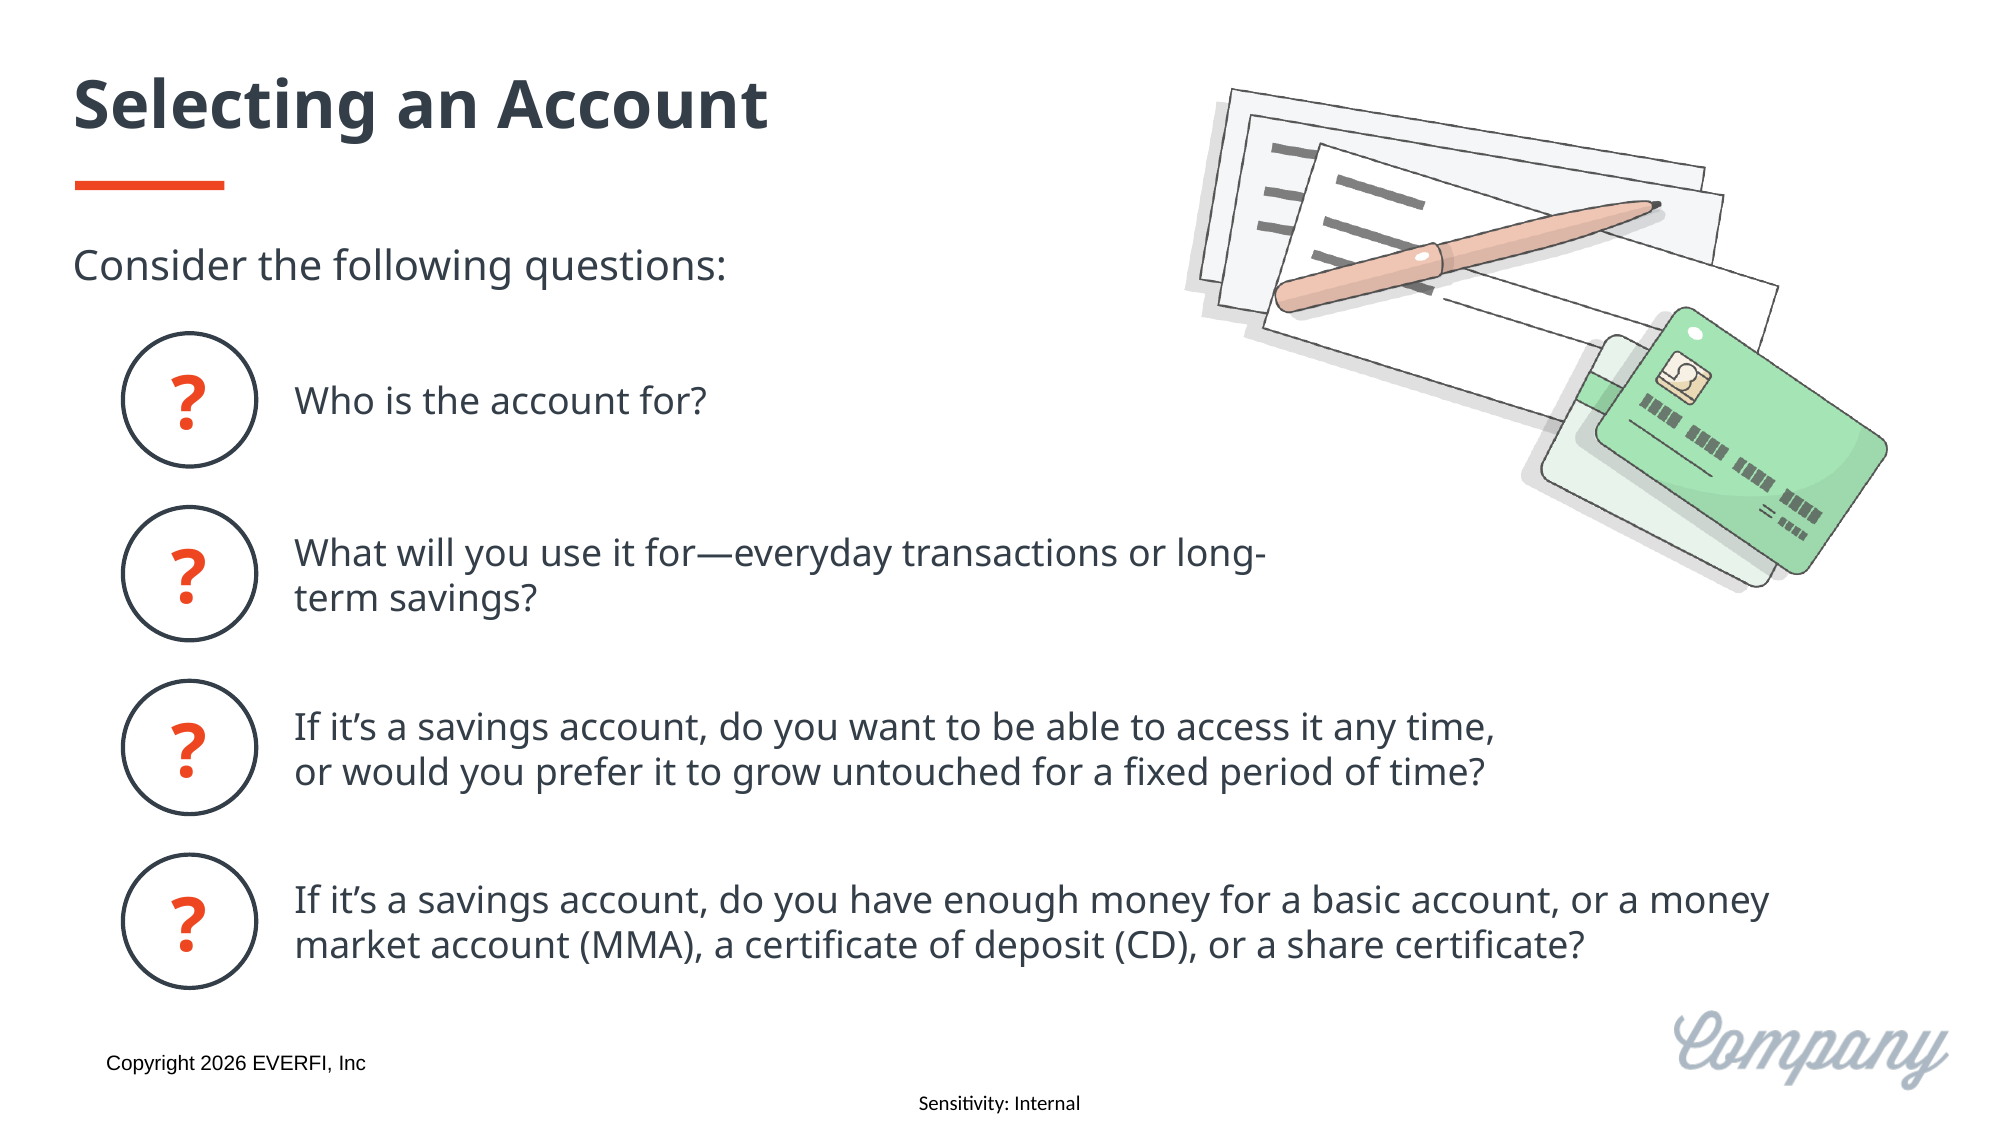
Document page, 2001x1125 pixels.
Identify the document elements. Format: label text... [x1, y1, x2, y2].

title Selecting an Account [58, 63, 1224, 231]
text_box If it’s a savings account, do you want to be able to access it any time, or would you prefer it to grow untouched for a fixed period of time? [279, 694, 1890, 801]
text_box ? [122, 854, 257, 988]
picture [1665, 998, 1967, 1096]
text_box ? [122, 333, 257, 467]
picture [1138, 0, 1971, 628]
text_box If it’s a savings account, do you have enough money for a basic account, or a money market account (MMA), a certificate of deposit (CD), or a share certificate? [279, 845, 1876, 998]
text_box Consider the following questions: [57, 231, 1152, 310]
text_box ? [122, 506, 257, 641]
text_box What will you use it for—everyday transactions or long-term savings? [279, 520, 1337, 627]
title Selecting an Account [1509, 63, 1950, 267]
text_box ? [122, 680, 257, 815]
footer Copyright 2026 EVERFI, Inc [91, 1041, 1440, 1125]
text_box Who is the account for? [279, 369, 1152, 431]
